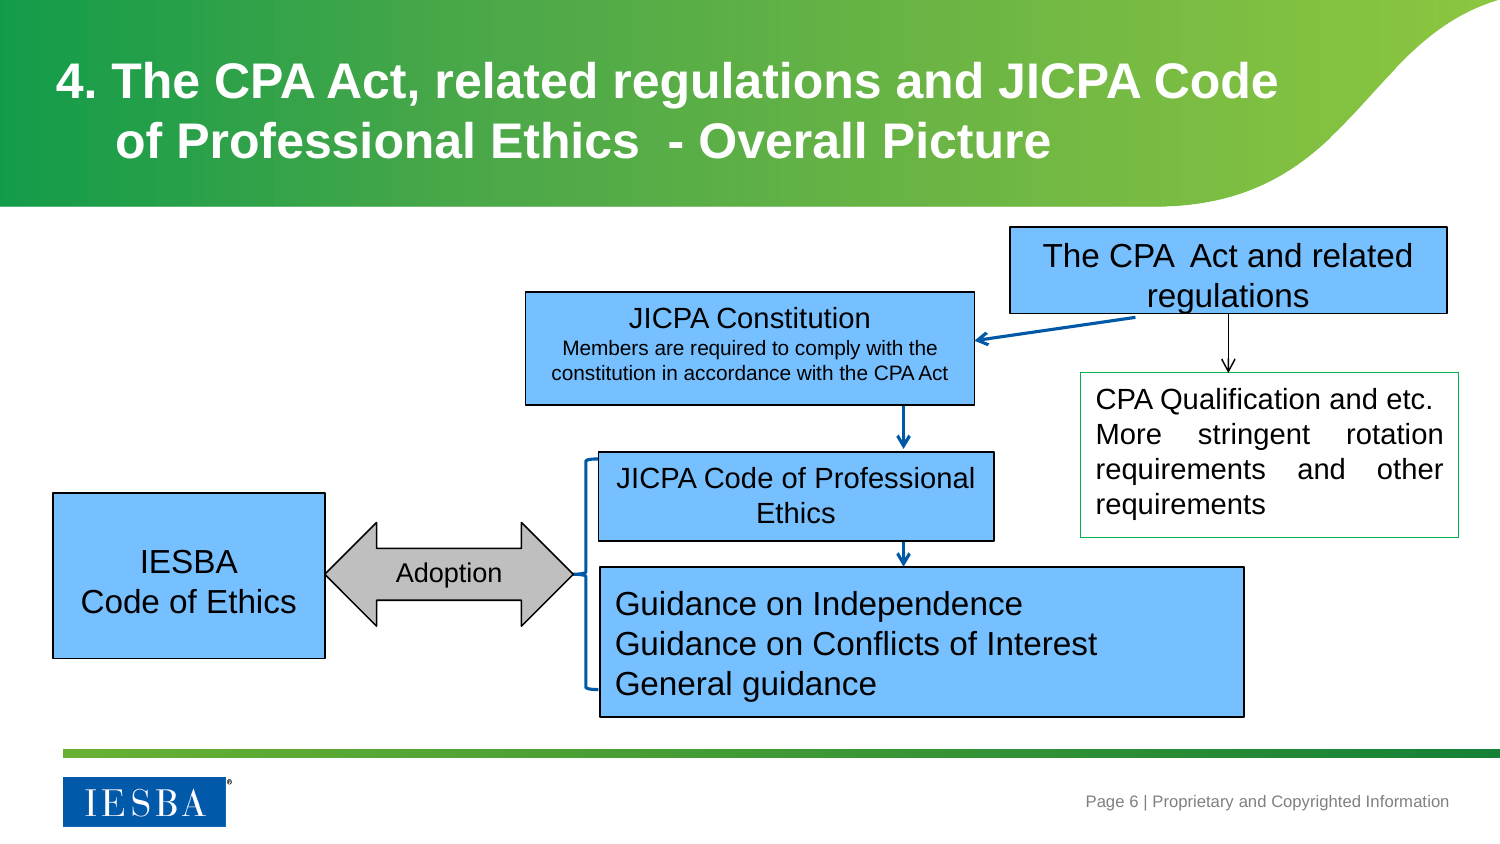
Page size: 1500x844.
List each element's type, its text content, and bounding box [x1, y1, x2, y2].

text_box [974, 317, 1136, 341]
text_box [573, 458, 599, 691]
text_box IESBA Code of Ethics [53, 493, 325, 659]
text_box The CPA Act and related regulations [1009, 226, 1447, 314]
text_box JICPA Constitution Members are required to comply with the constitution in accordance with the CPA Act [525, 291, 975, 406]
text_box Adoption [324, 522, 574, 627]
text_box JICPA Code of Professional Ethics [598, 452, 994, 541]
picture [63, 777, 232, 827]
title 4. The CPA Act, related regulations and JICPA Code of Professional Ethics - Overall Picture [55, 75, 1294, 142]
text_box Guidance on Independence Guidance on Conflicts of Interest General guidance [599, 566, 1245, 718]
picture [0, 0, 1500, 207]
text_box CPA Qualification and etc. More stringent rotation requirements and other requirements [1080, 372, 1459, 538]
